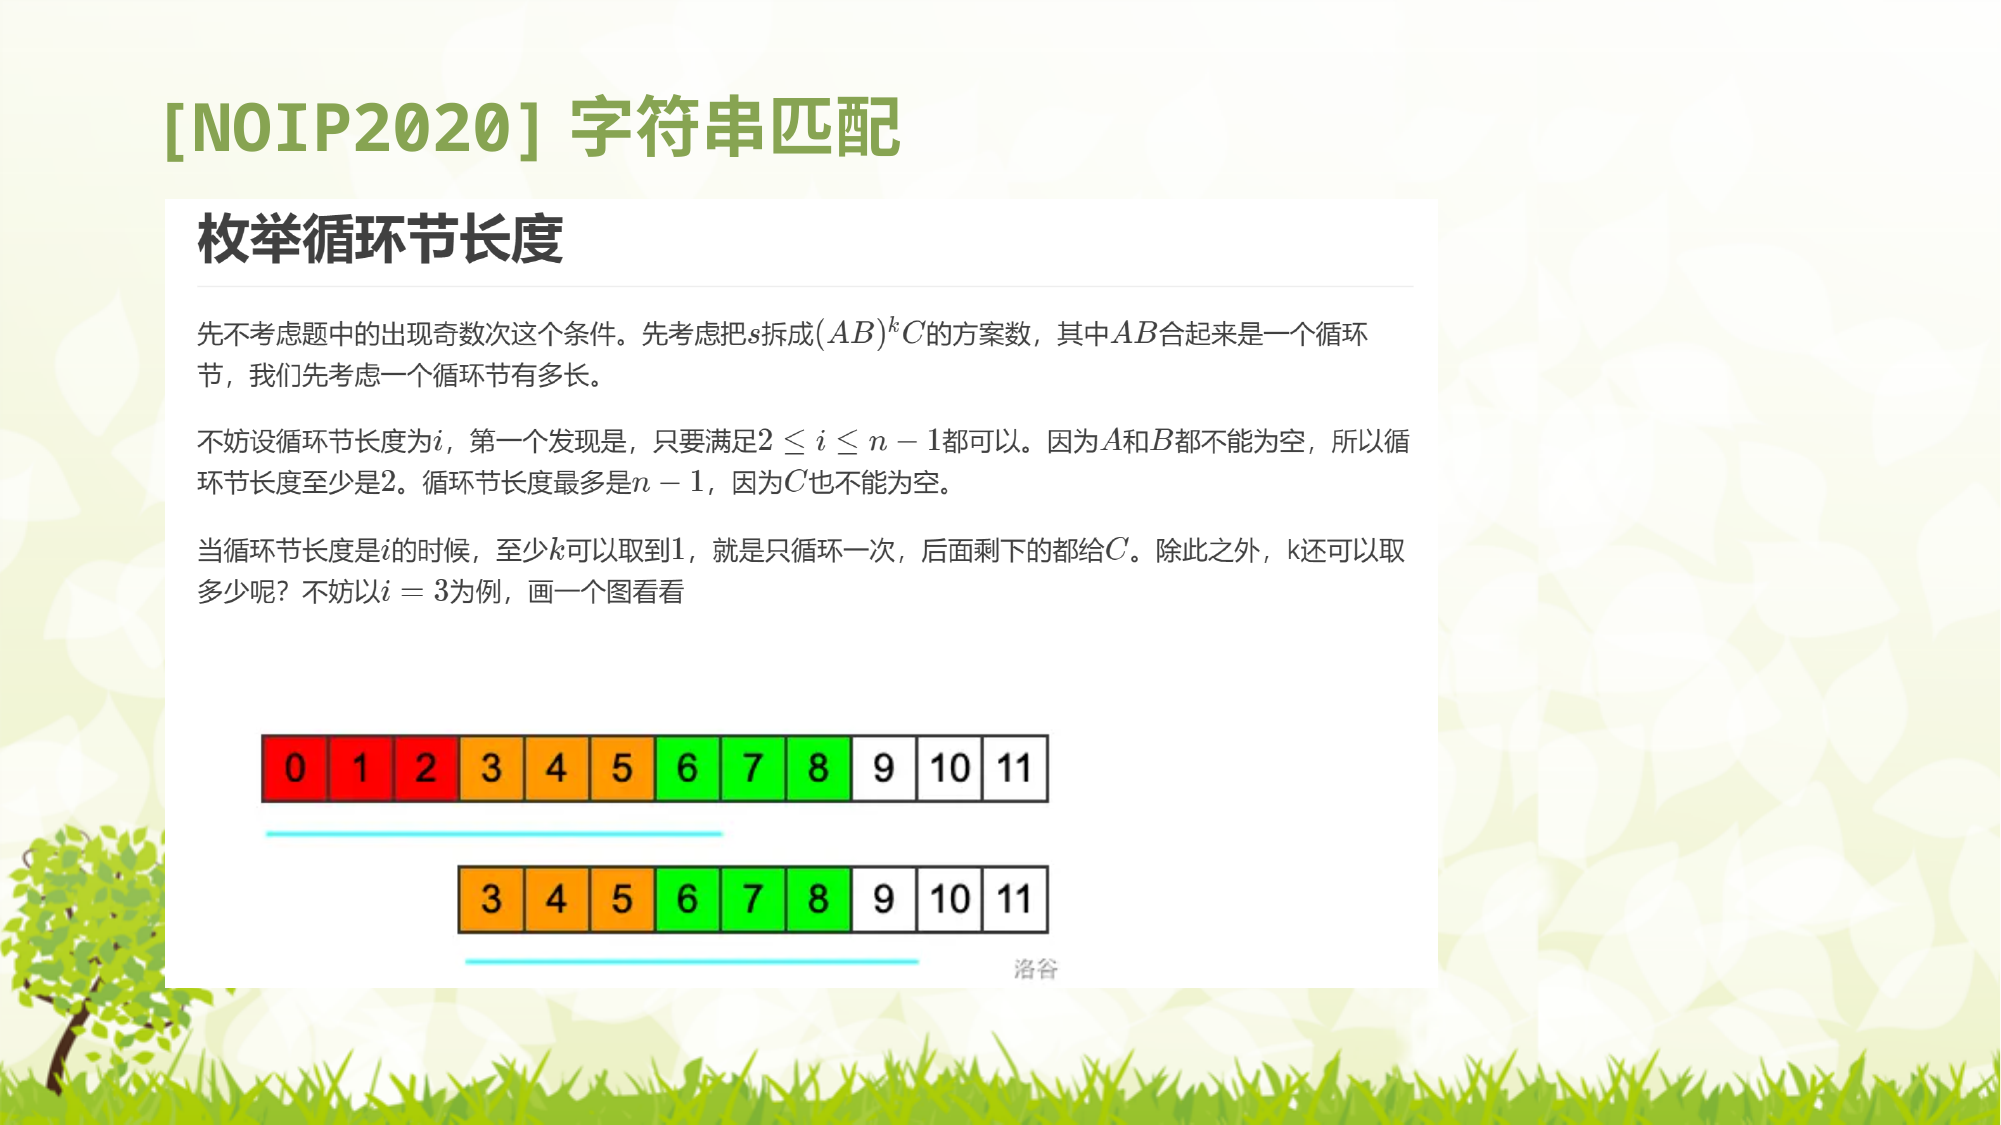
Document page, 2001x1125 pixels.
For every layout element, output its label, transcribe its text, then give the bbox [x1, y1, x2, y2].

picture [0, 0, 2001, 1125]
title [NOIP2020]字符串匹配 [137, 59, 1863, 200]
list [165, 199, 1438, 988]
